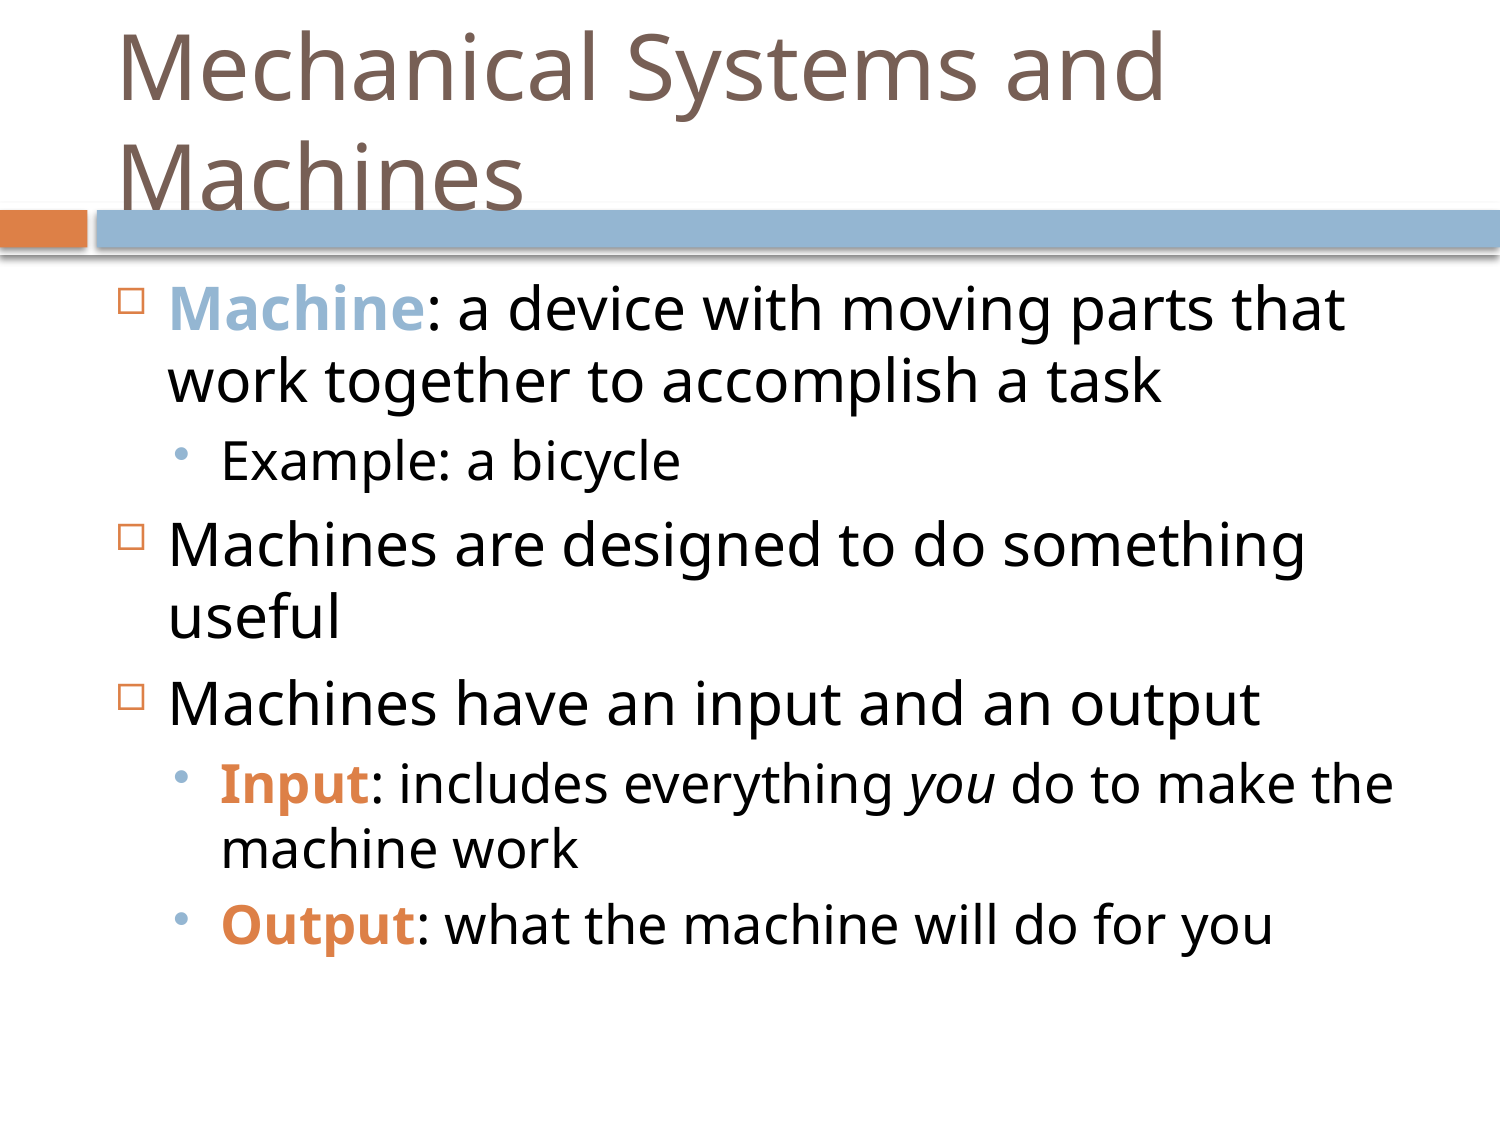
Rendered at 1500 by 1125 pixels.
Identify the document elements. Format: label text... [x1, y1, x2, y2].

list Machine: a device with moving parts that work together to accomplish a task Example: a bicycle Machines are designed to do something useful Machines have an input and an output Input: includes everything you do to make the machine work Output: what the machine will do for you [100, 262, 1438, 1000]
title Mechanical Systems and Machines [100, 37, 1438, 200]
